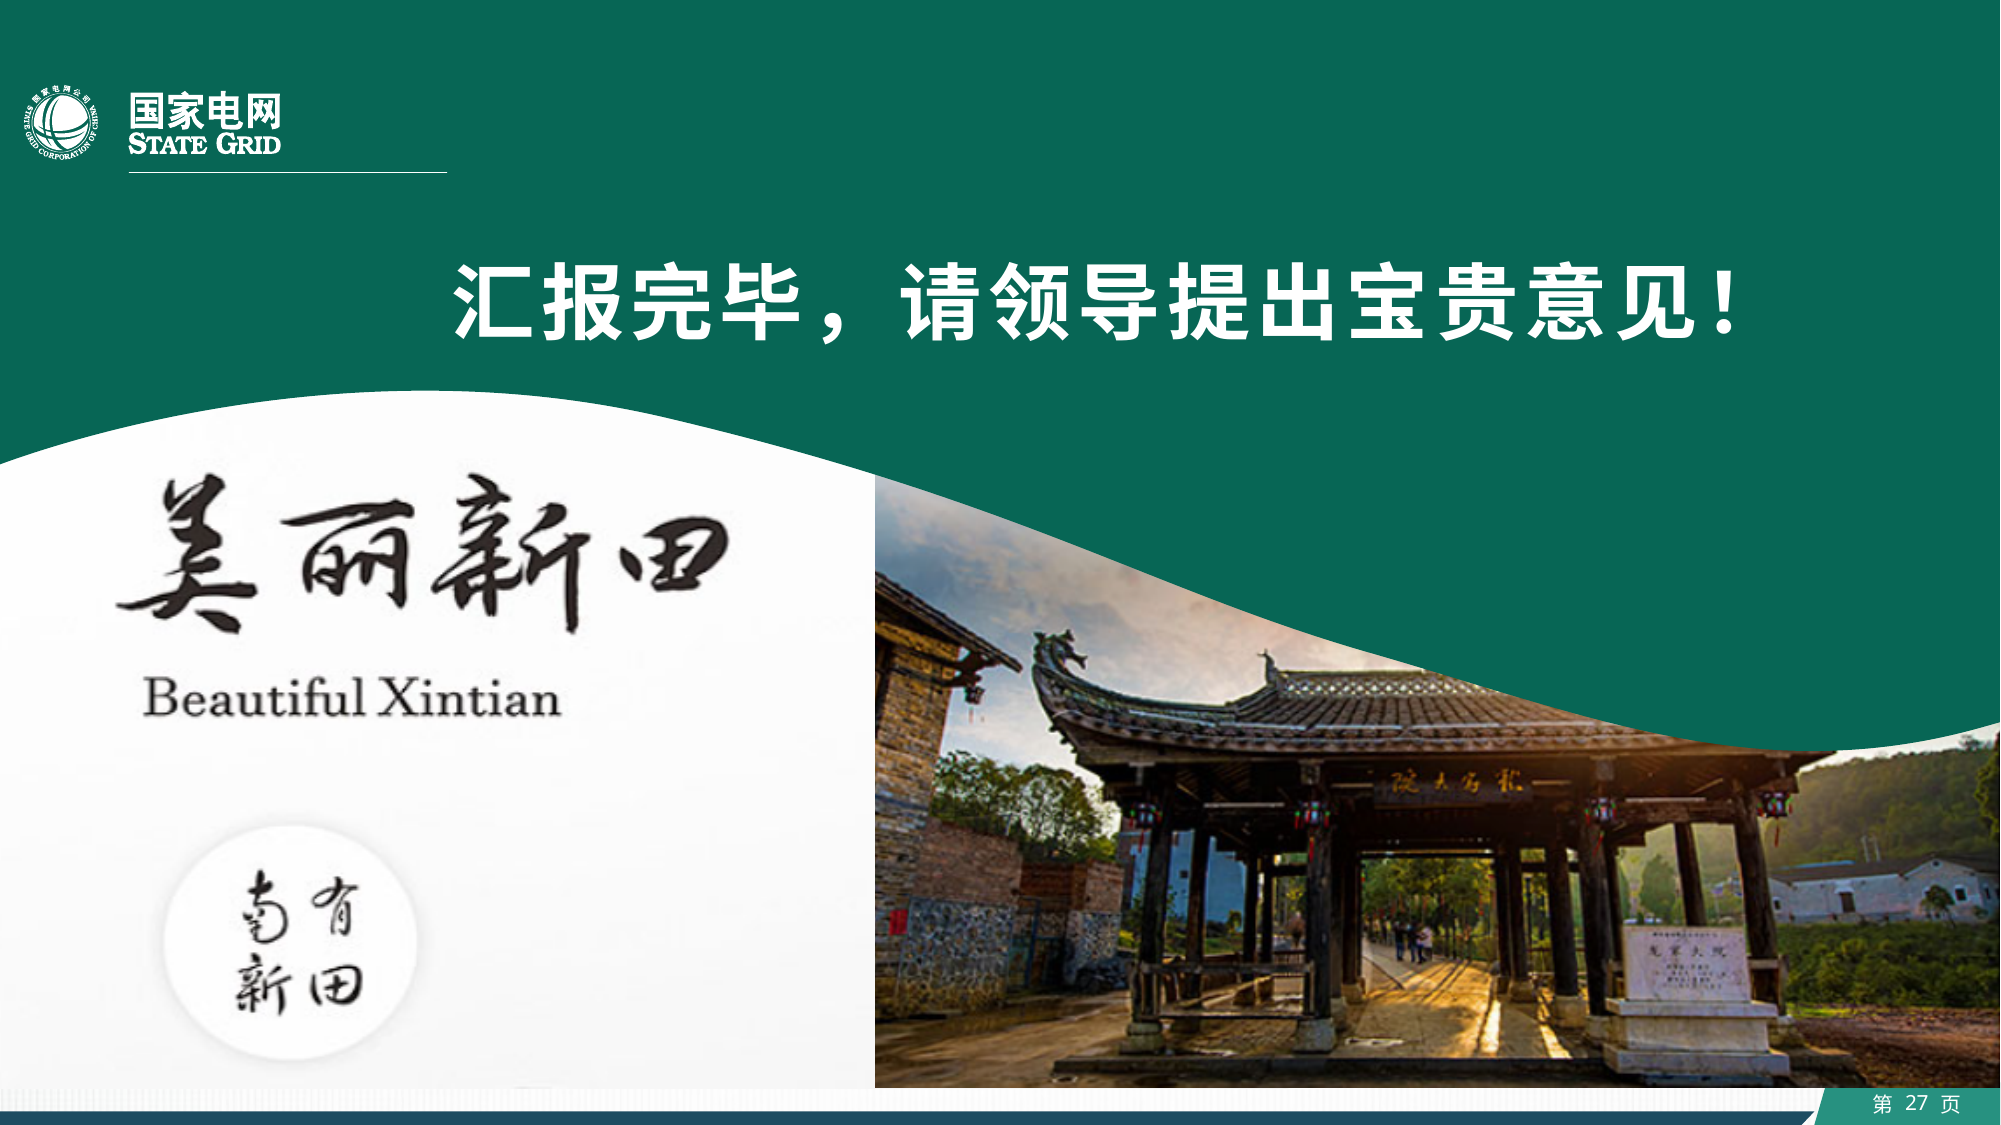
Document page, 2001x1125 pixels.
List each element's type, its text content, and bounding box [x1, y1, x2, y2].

text_box 汇报完毕，请领导提出宝贵意见！ [279, 222, 1803, 358]
table_cell 5 [0, 1089, 1824, 1125]
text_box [24, 84, 448, 173]
picture [0, 280, 2000, 1089]
text_box [0, 0, 2000, 369]
